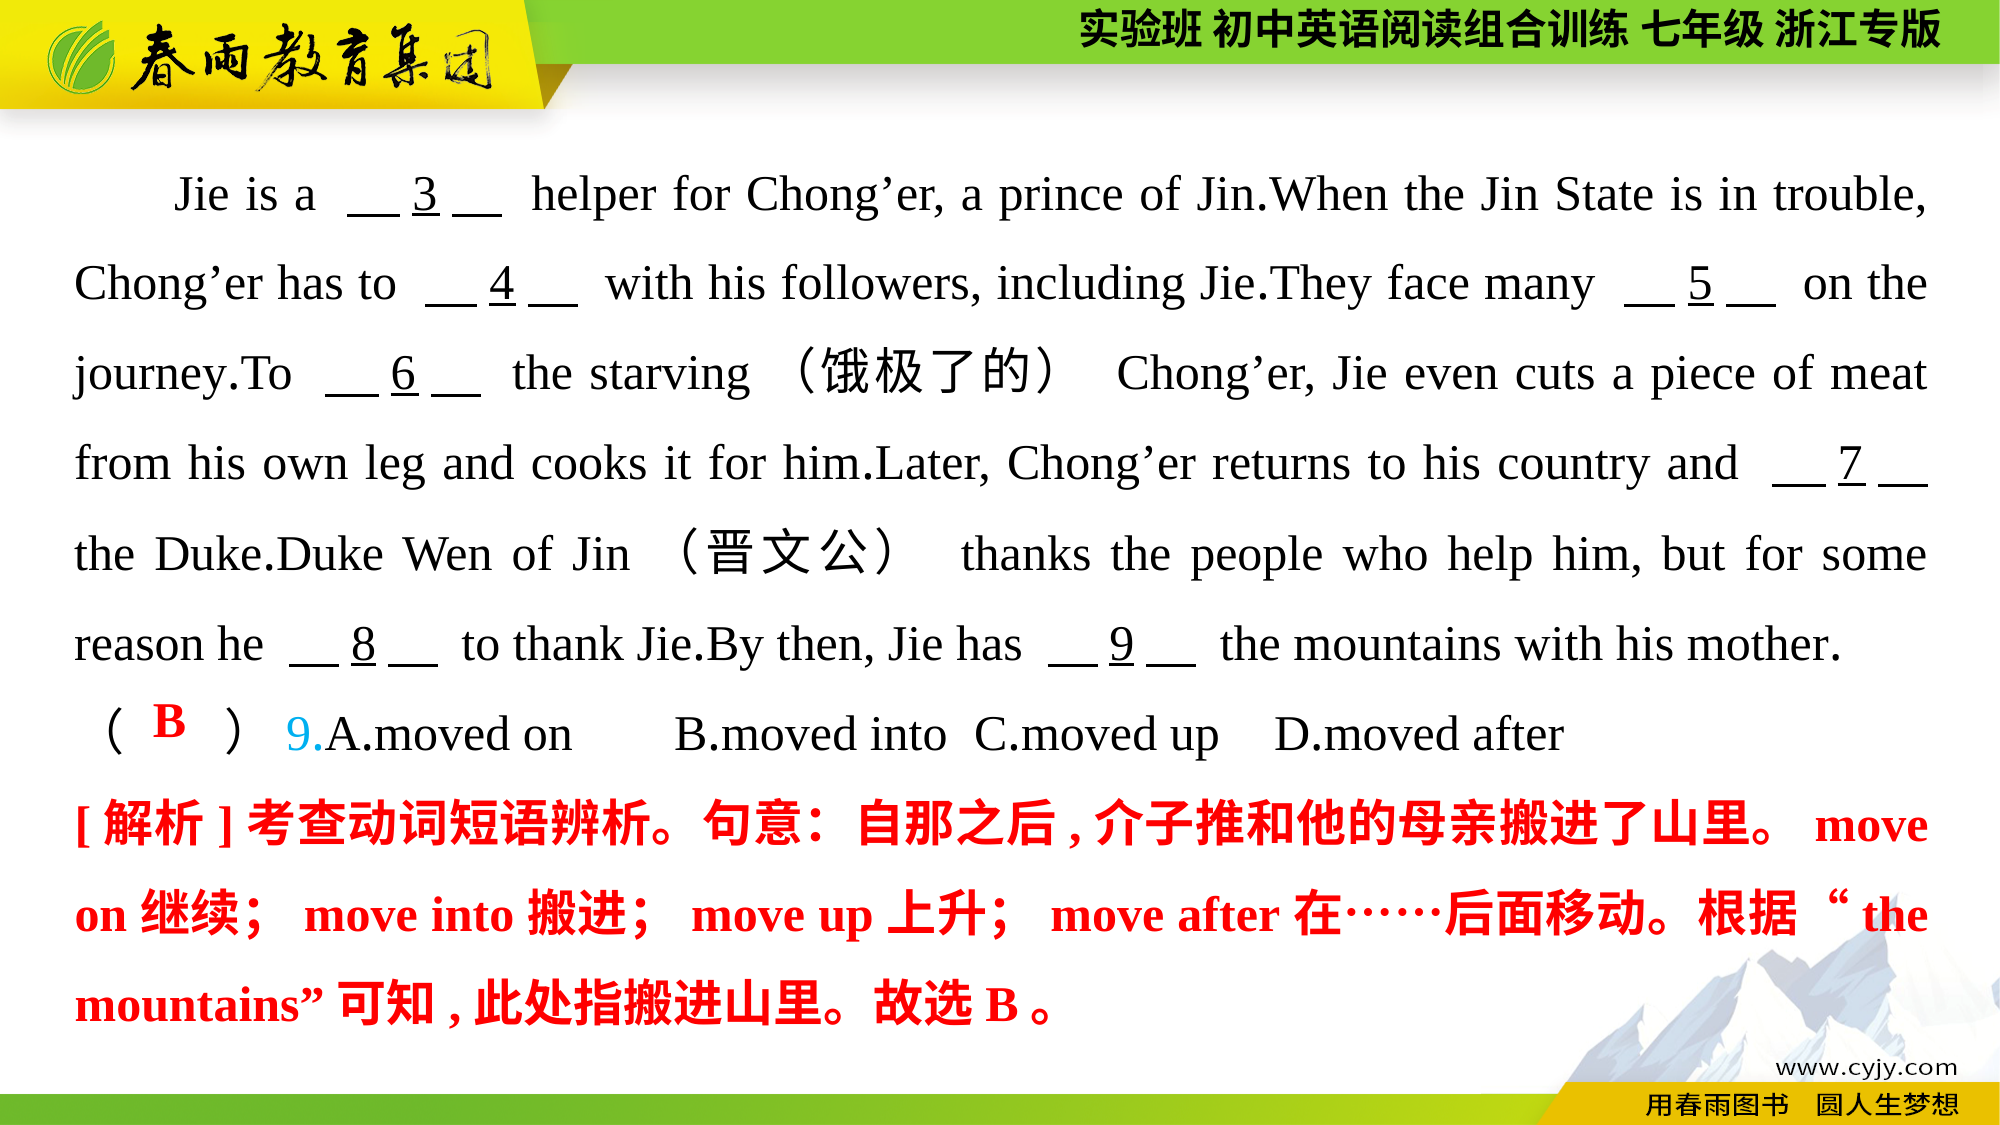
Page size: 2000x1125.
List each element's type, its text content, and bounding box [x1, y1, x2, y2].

text_box [解析]考查动词短语辨析。句意：自那之后,介子推和他的母亲搬进了山里。move on继续；move into搬进；move up上升；move after在……后面移动。根据“the mountains”可知,此处指搬进山里。故选B。 [59, 754, 1944, 1040]
list Jie is a 3 helper for Chong’er, a prince of Jin.When the Jin State is in trouble, Chong’er has to 4 with his followers, including Jie.They face many 5 on the journey.To 6 the starving（饿极了的） Chong’er, Jie even cuts a piece of meat from his own leg and cooks it for him.Later, Chong’er returns to his country and 7 the Duke.Duke Wen of Jin（晋文公） thanks the people who help him, but for some reason he 8 to thank Jie.By then, Jie has 9 the mountains with his mother. （ ）9.A.moved on B.moved into C.moved up D.moved after [59, 122, 1944, 754]
picture [0, 0, 2000, 1125]
text_box B [138, 680, 202, 754]
